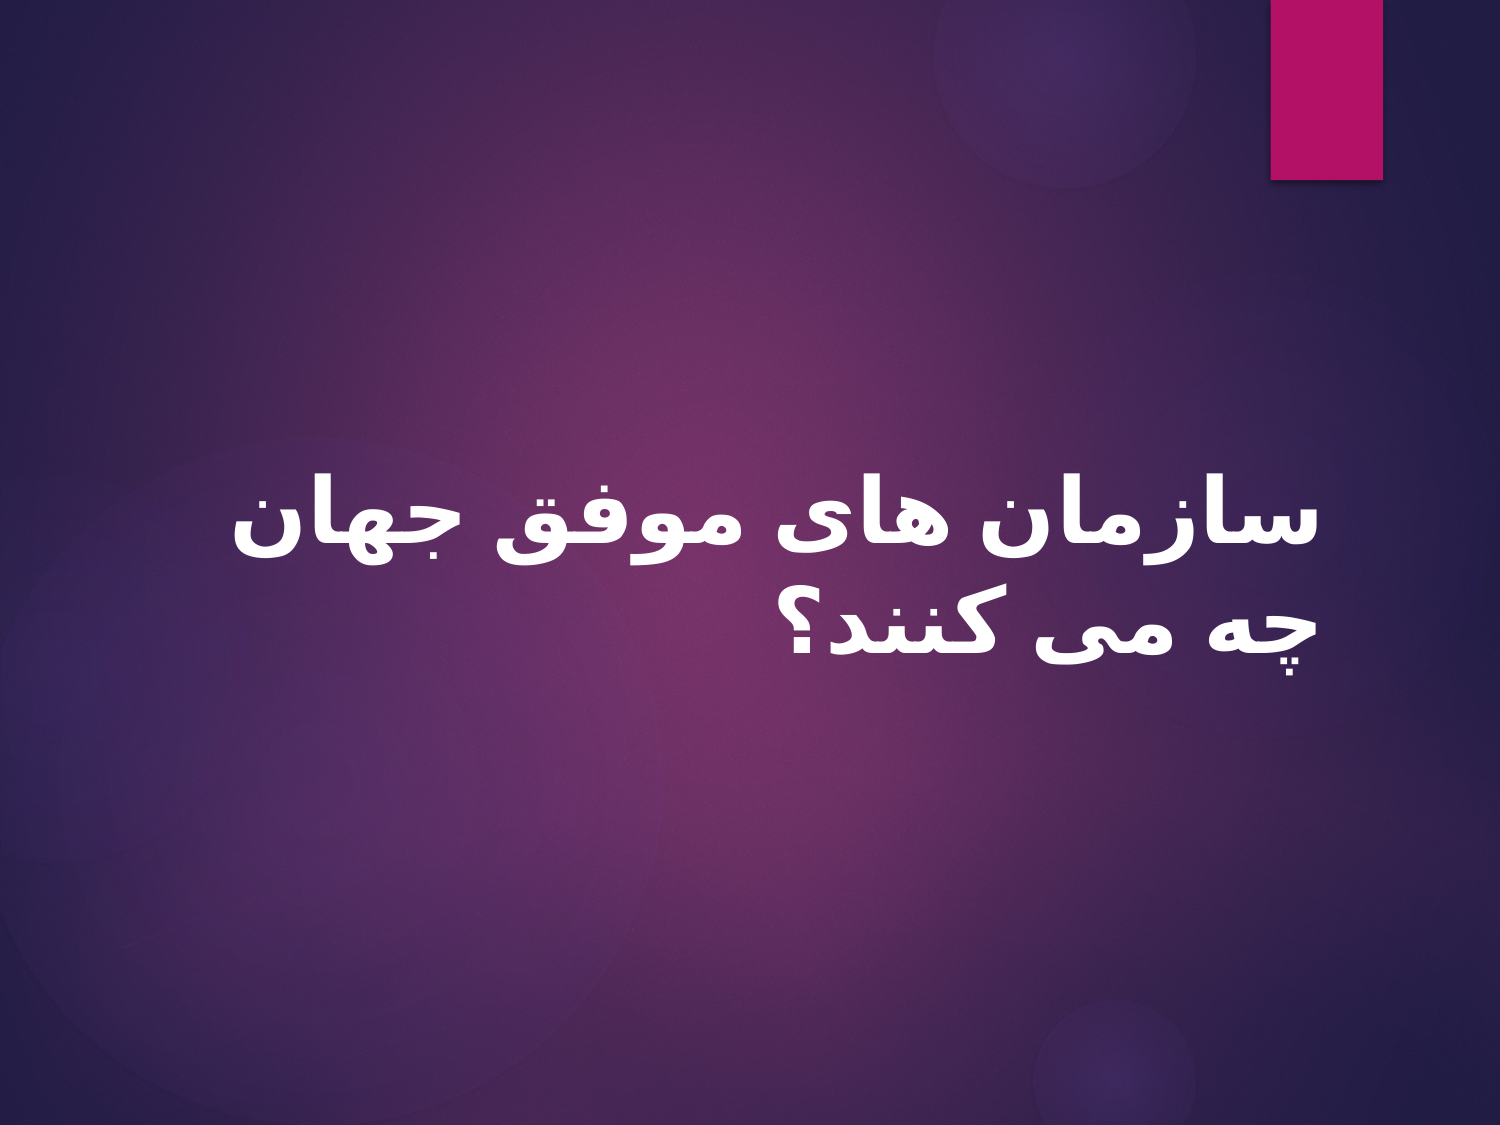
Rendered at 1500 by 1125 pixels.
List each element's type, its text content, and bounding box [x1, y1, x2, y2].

list سازمان های موفق جهان چه می کنند؟ [135, 444, 1341, 659]
